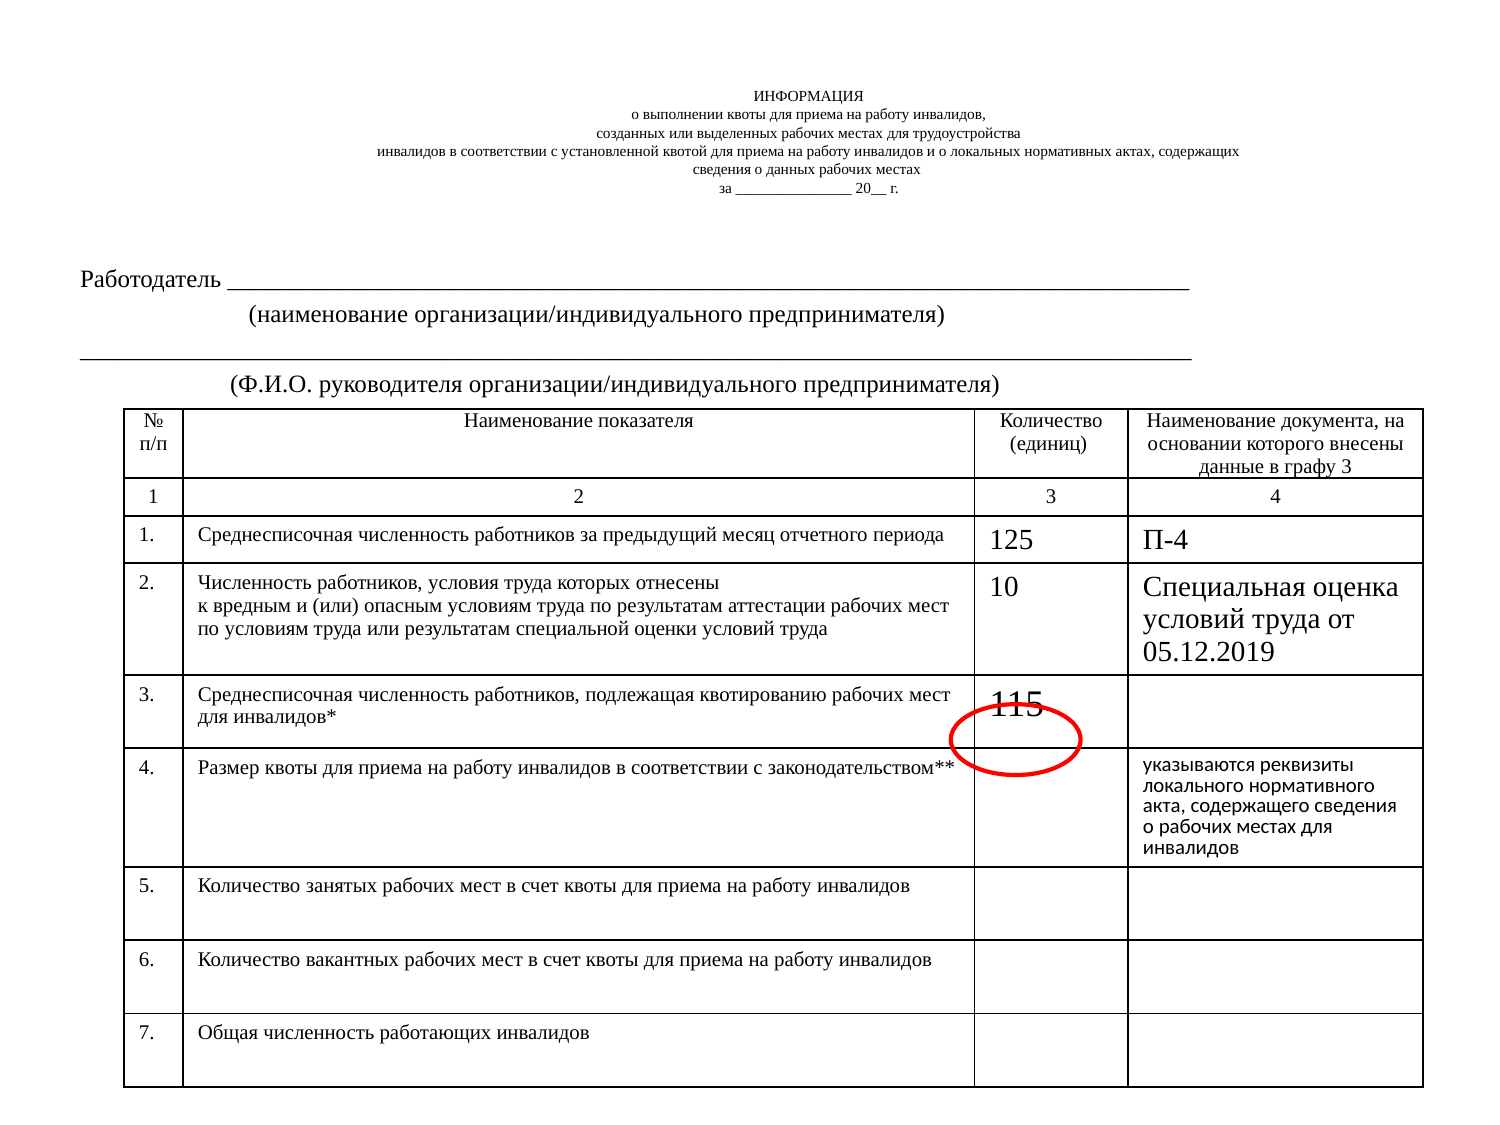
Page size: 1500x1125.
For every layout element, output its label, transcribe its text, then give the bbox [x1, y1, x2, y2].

table_cell Среднесписочная численность работников, подлежащая квотированию рабочих мест для инвалидов* [184, 676, 974, 747]
table_cell [1129, 868, 1422, 939]
table_cell 3. [125, 676, 182, 747]
table_cell 2. [125, 564, 182, 674]
table_cell Среднесписочная численность работников за предыдущий месяц отчетного периода [184, 517, 974, 562]
table_header Наименование документа, на основании которого внесены данные в графу 3 [1129, 410, 1422, 477]
table_cell П-4 [1129, 517, 1422, 562]
table_header Количество (единиц) [975, 410, 1127, 477]
table_cell Размер квоты для приема на работу инвалидов в соответствии с законодательством** [184, 749, 974, 866]
table_cell 5. [125, 868, 182, 939]
table_cell 4. [125, 749, 182, 866]
table_cell [1129, 676, 1422, 747]
title ИНФОРМАЦИЯ о выполнении квоты для приема на работу инвалидов, созданных или выделенных рабочих местах для трудоустройства инвалидов в соответствии с установленной квотой для приема на работу инвалидов и о локальных нормативных актах, содержащих сведения о данных рабочих местах за _______________ 20__ г. [230, 30, 1388, 255]
table_cell [975, 1014, 1127, 1086]
table_cell [1129, 1014, 1422, 1086]
table_cell указываются реквизиты локального нормативного акта, содержащего сведения о рабочих местах для инвалидов [1129, 749, 1422, 866]
table_cell 4 [1129, 479, 1422, 515]
table_cell 10 [975, 564, 1127, 674]
table_header Наименование показателя [184, 410, 974, 477]
table_cell 115 [975, 676, 1127, 747]
table_cell 125 [975, 517, 1127, 562]
table_cell 3 [975, 479, 1127, 515]
table_cell [975, 749, 1127, 866]
table_cell Общая численность работающих инвалидов [184, 1014, 974, 1086]
table_cell Численность работников, условия труда которых отнесены к вредным и (или) опасным условиям труда по результатам аттестации рабочих мест по условиям труда или результатам специальной оценки условий труда [184, 564, 974, 674]
table_cell [1129, 941, 1422, 1013]
table_cell [975, 868, 1127, 939]
table_cell Специальная оценка условий труда от 05.12.2019 [1129, 564, 1422, 674]
table_cell 1 [125, 479, 182, 515]
table_cell [975, 941, 1127, 1013]
table_cell Количество вакантных рабочих мест в счет квоты для приема на работу инвалидов [184, 941, 974, 1013]
table_cell Количество занятых рабочих мест в счет квоты для приема на работу инвалидов [184, 868, 974, 939]
table_cell 2 [184, 479, 974, 515]
text_box [948, 702, 1083, 778]
table_header № п/п [125, 410, 182, 477]
table_cell 7. [125, 1014, 182, 1086]
table_cell 6. [125, 941, 182, 1013]
table_cell 1. [125, 517, 182, 562]
subtitle Работодатель _____________________________________________________________________________ (наименование организации/индивидуального предпринимателя) _________________________________________________________________________________________ (Ф.И.О. руководителя организации/индивидуального предпринимателя) [64, 255, 1459, 1071]
